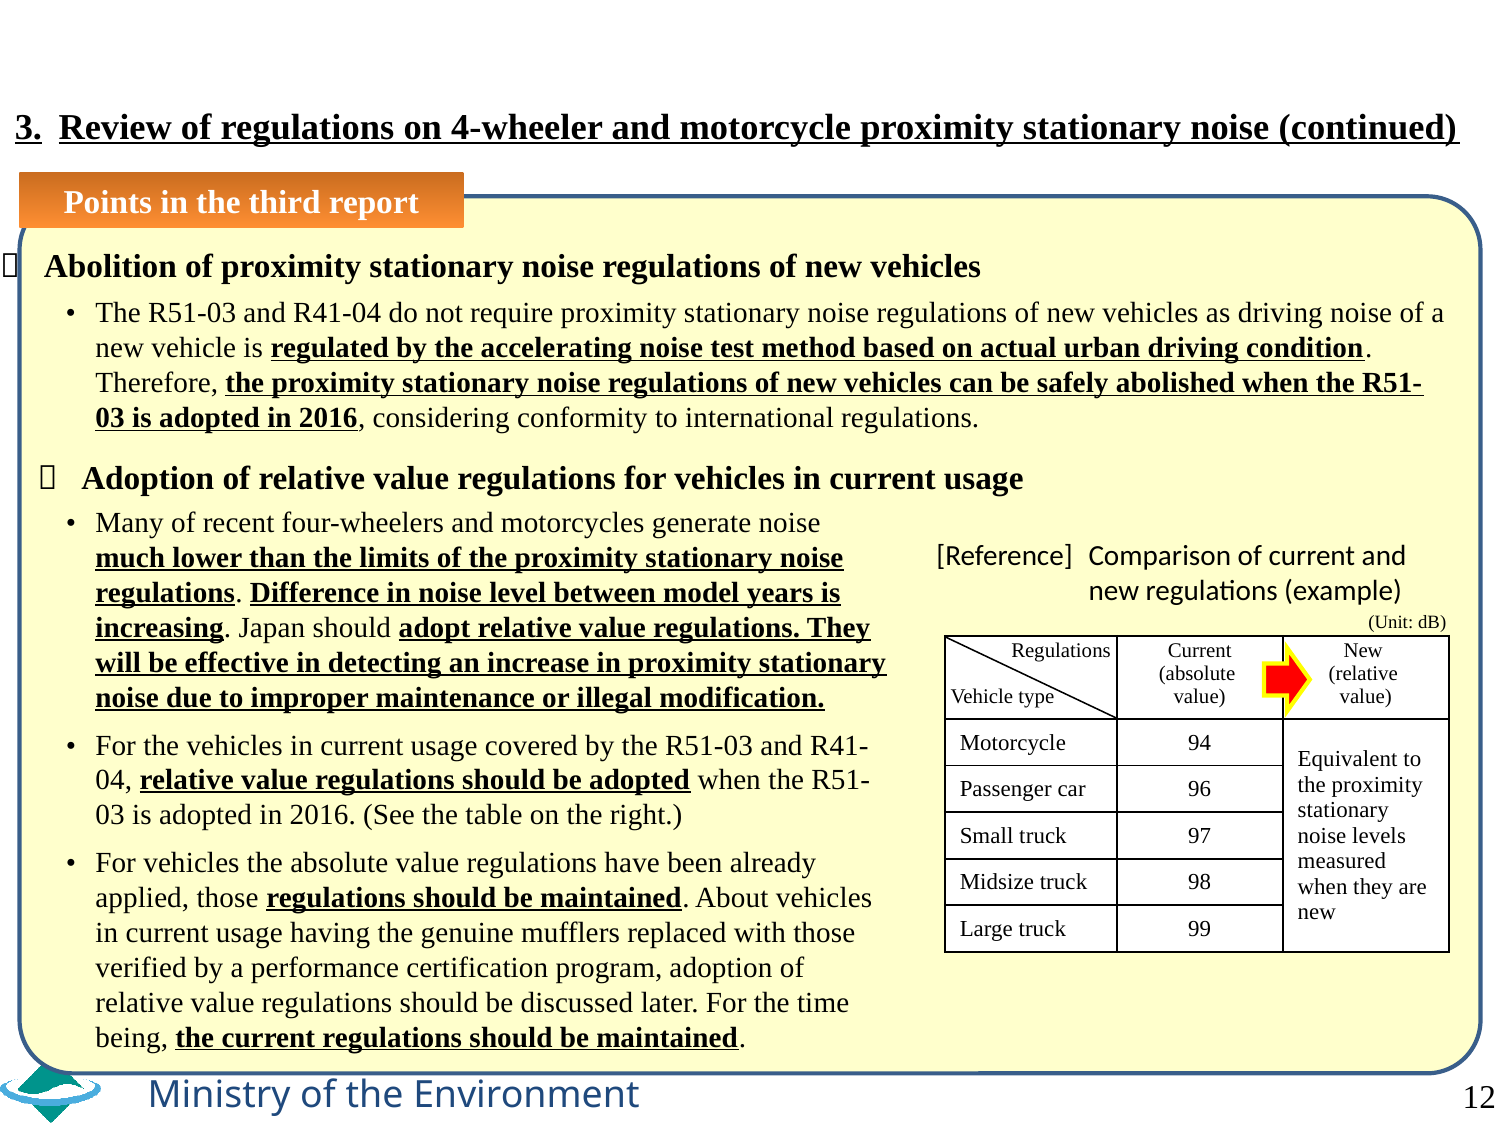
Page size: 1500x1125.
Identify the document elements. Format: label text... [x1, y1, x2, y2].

text_box  Abolition of proximity stationary noise regulations of new vehicles [0, 236, 1086, 292]
table_header Regulations Vehicle type [946, 637, 1116, 718]
text_box (Unit: dB) [1340, 609, 1475, 634]
text_box Ministry of the Environment [132, 1074, 656, 1123]
text_box 12 [1160, 1065, 1500, 1125]
table_cell Passenger car [946, 766, 1116, 811]
table_cell Motorcycle [946, 720, 1116, 765]
table_cell Equivalent to the proximity stationary noise levels measured when they are new [1284, 720, 1448, 951]
text_box  Adoption of relative value regulations for vehicles in current usage [22, 448, 1048, 504]
table_cell 97 [1118, 813, 1282, 858]
text_box [1264, 647, 1310, 712]
table_cell 99 [1118, 906, 1282, 951]
table_header Current (absolute value) [1118, 637, 1282, 718]
text_box Points in the third report [19, 172, 464, 228]
text_box [19, 196, 1481, 1074]
text_box [Reference] Comparison of current and new regulations (example) [921, 529, 1445, 614]
table_cell Large truck [946, 906, 1116, 951]
table_cell 96 [1118, 766, 1282, 811]
table_cell 98 [1118, 860, 1282, 904]
table_cell Small truck [946, 813, 1116, 858]
table_cell Midsize truck [946, 860, 1116, 904]
table_cell 94 [1118, 720, 1282, 765]
picture [0, 1056, 101, 1124]
text_box • The R51-03 and R41-04 do not require proximity stationary noise regulations of new vehicles as driving noise of a new vehicle is regulated by the accelerating noise test method based on actual urban driving condition. Therefore, the proximity stationary noise regulations of new vehicles can be safely abolished when the R51-03 is adopted in 2016, considering conformity to international regulations. [50, 286, 1464, 441]
text_box • Many of recent four-wheelers and motorcycles generate noise much lower than the limits of the proximity stationary noise regulations. Difference in noise level between model years is increasing. Japan should adopt relative value regulations. They will be effective in detecting an increase in proximity stationary noise due to improper maintenance or illegal modification. • For the vehicles in current usage covered by the R51-03 and R41-04, relative value regulations should be adopted when the R51-03 is adopted in 2016. (See the table on the right.) • For vehicles the absolute value regulations have been already applied, those regulations should be maintained. About vehicles in current usage having the genuine mufflers replaced with those verified by a performance certification program, adoption of relative value regulations should be discussed later. For the time being, the current regulations should be maintained. [51, 496, 903, 1061]
table_header New (relative value) [1284, 637, 1448, 718]
text_box 3. Review of regulations on 4-wheeler and motorcycle proximity stationary noise (continued) [0, 95, 1495, 155]
